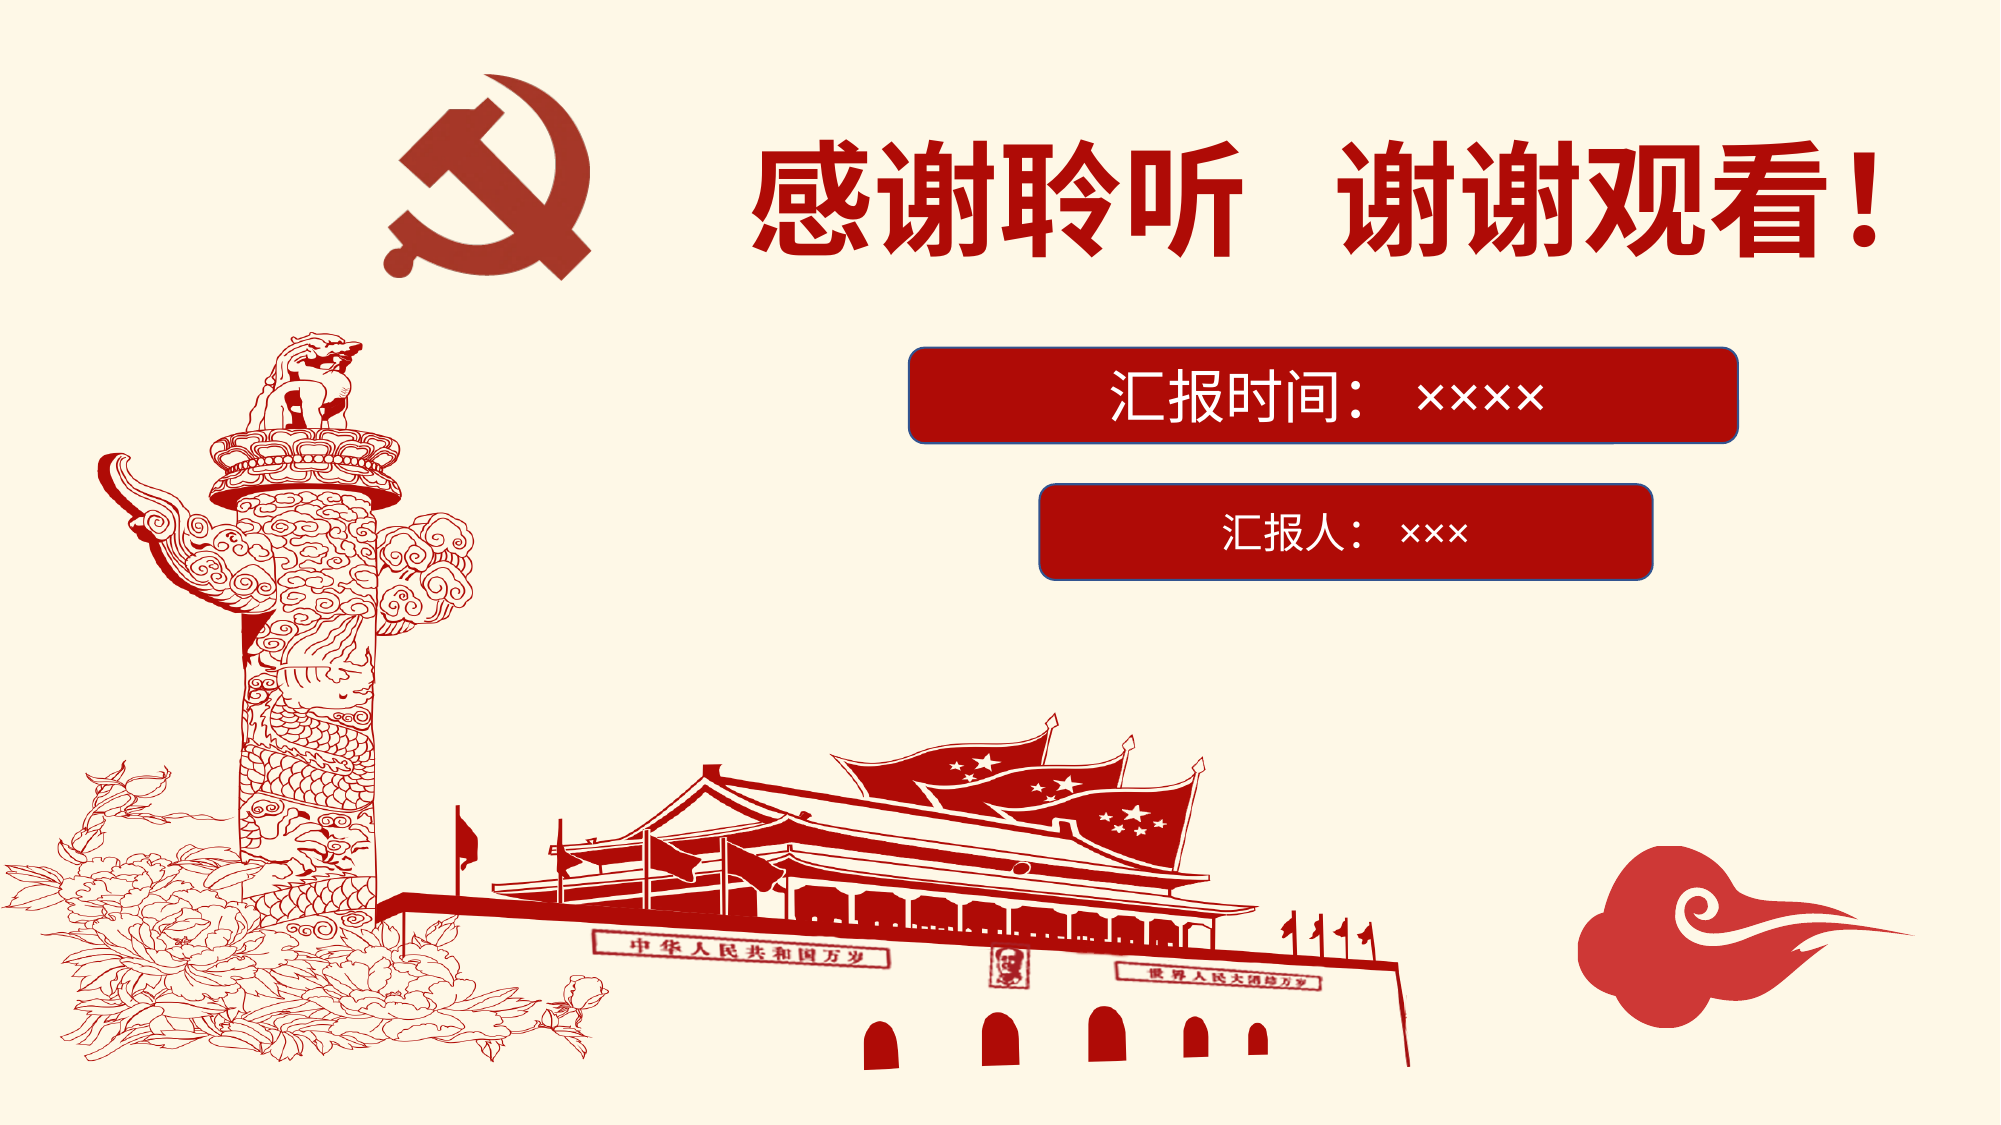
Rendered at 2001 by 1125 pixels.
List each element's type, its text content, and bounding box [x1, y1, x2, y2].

picture [383, 74, 592, 281]
text_box 汇报人：××× [1468, 483, 1654, 581]
picture [0, 331, 1468, 1075]
picture [1577, 846, 1915, 1028]
text_box 感谢聆听 谢谢观看！ [733, 114, 2000, 280]
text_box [908, 347, 1738, 444]
